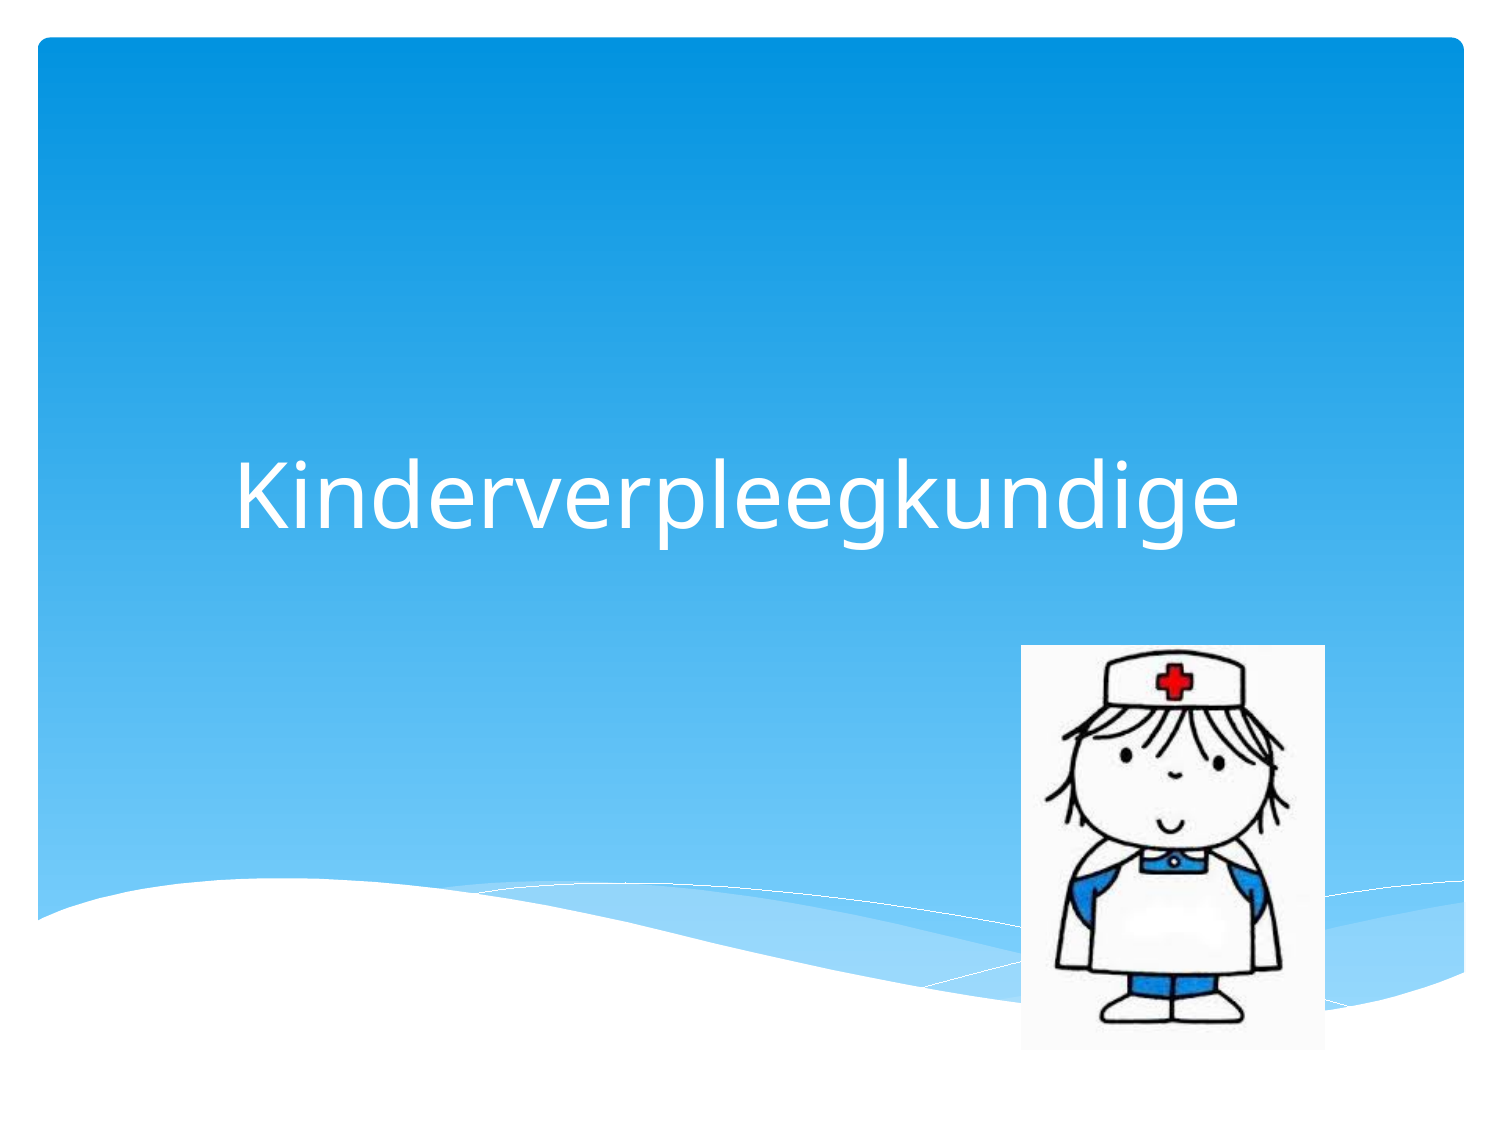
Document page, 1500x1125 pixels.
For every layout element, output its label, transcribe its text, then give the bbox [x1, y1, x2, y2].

title Kinderverpleegkundige [112, 262, 1388, 555]
picture [1021, 644, 1326, 1051]
